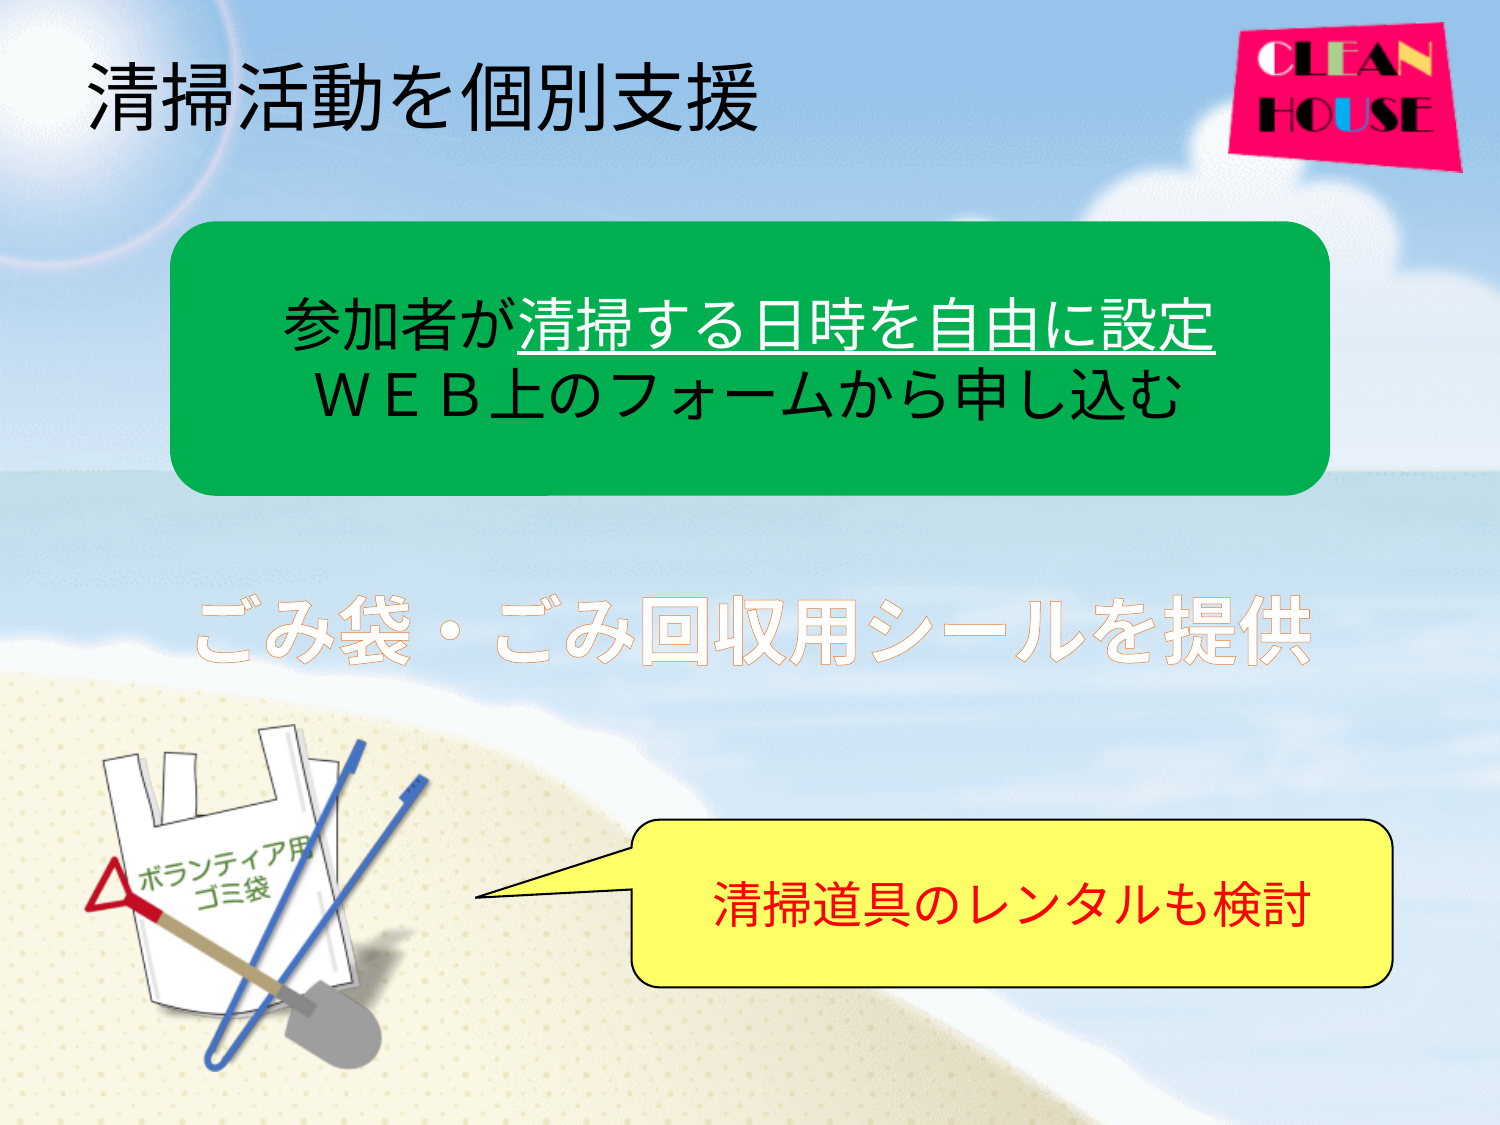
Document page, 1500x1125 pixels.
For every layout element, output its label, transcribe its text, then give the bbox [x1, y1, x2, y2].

text_box 清掃道具のレンタルも検討 [475, 818, 1394, 989]
picture [0, 0, 1500, 1125]
text_box 清掃活動を個別支援 [70, 43, 775, 149]
text_box ごみ袋・ごみ回収用シールを提供 [172, 576, 1328, 682]
text_box 参加者が清掃する日時を自由に設定 ＷＥＢ上のフォームから申し込む [168, 220, 1332, 497]
